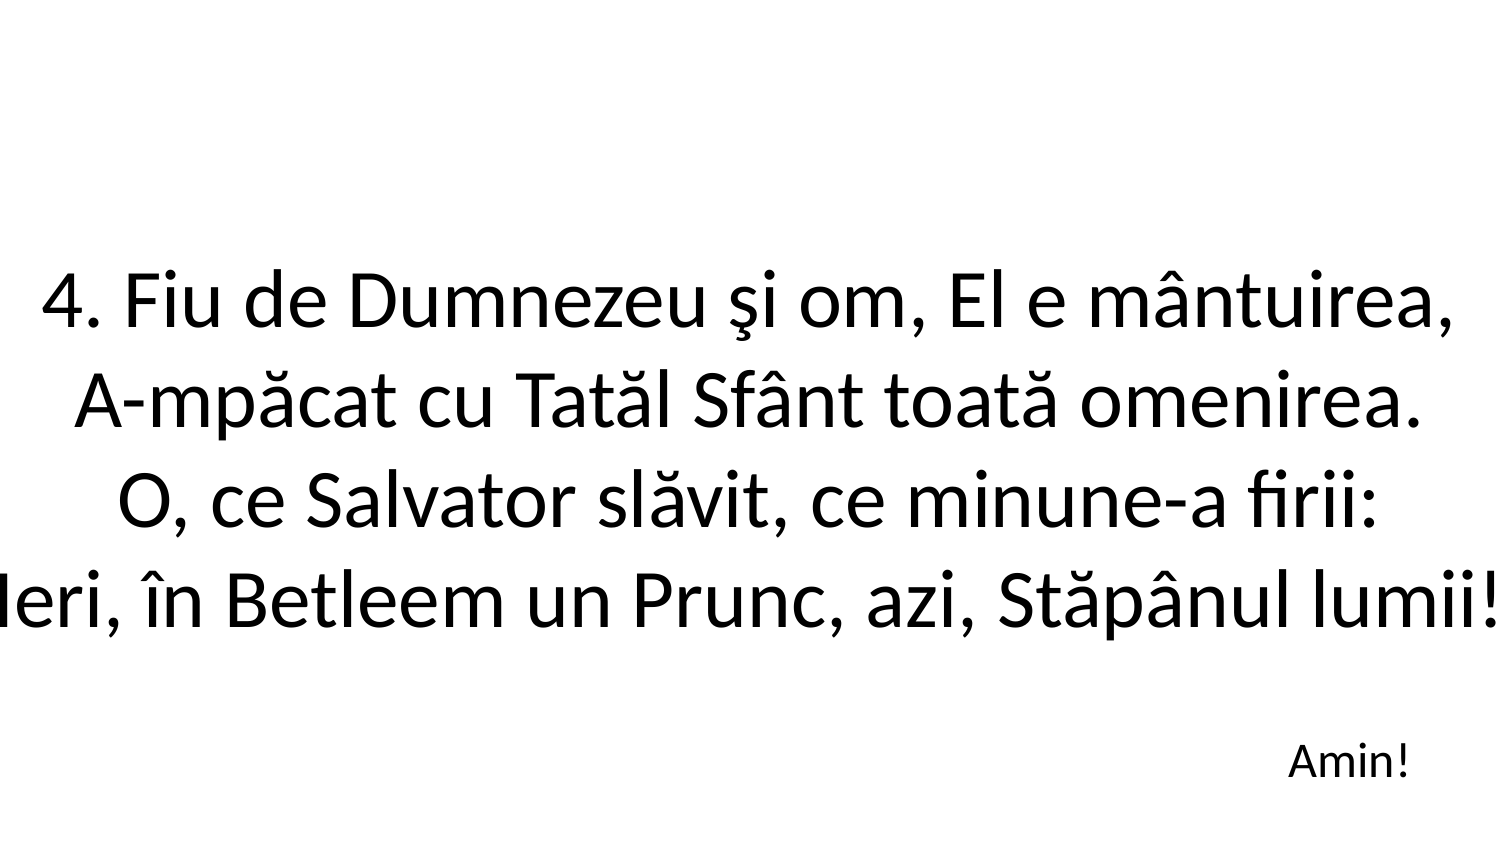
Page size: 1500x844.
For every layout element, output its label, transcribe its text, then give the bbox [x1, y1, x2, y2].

text_box Amin! [1273, 674, 1427, 795]
text_box 4. Fiu de Dumnezeu şi om, El e mântuirea, A-mpăcat cu Tatăl Sfânt toată omenirea. O, ce Salvator slăvit, ce minune-a firii: Ieri, în Betleem un Prunc, azi, Stăpânul lumii! [0, 192, 1500, 652]
